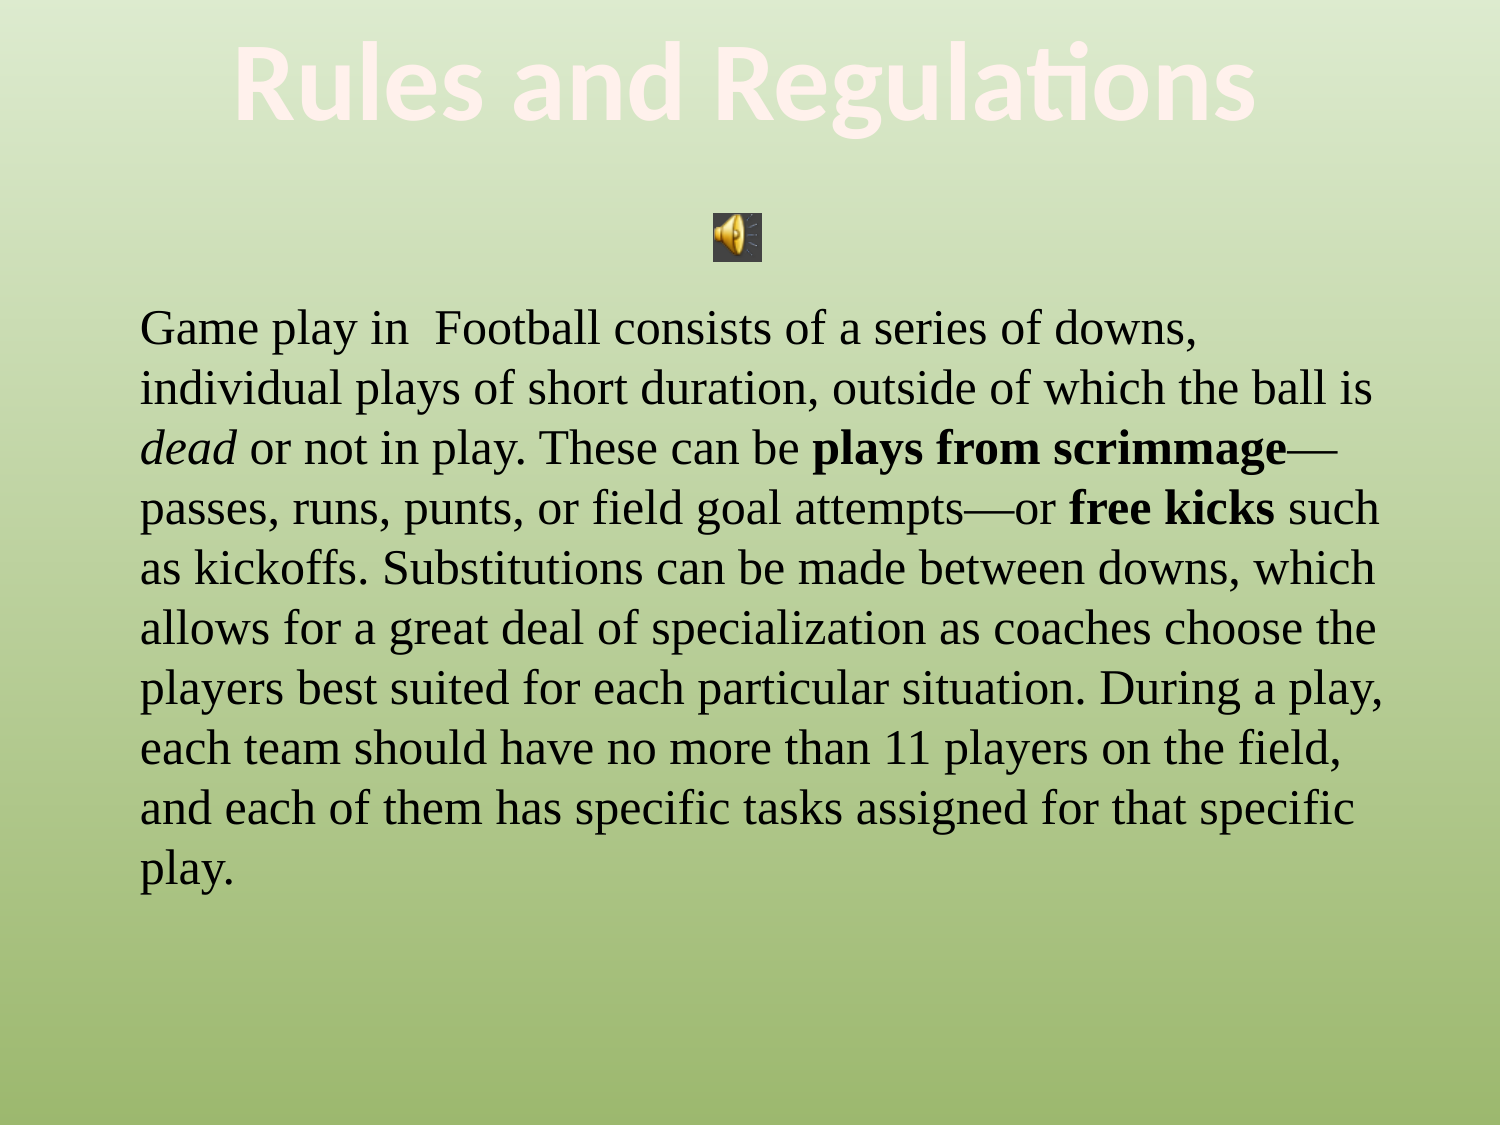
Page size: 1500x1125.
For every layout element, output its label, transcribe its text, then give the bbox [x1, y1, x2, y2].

text_box Game play in Football consists of a series of downs, individual plays of short duration, outside of which the ball is dead or not in play. These can be plays from scrimmage—passes, runs, punts, or field goal attempts—or free kicks such as kickoffs. Substitutions can be made between downs, which allows for a great deal of specialization as coaches choose the players best suited for each particular situation. During a play, each team should have no more than 11 players on the field, and each of them has specific tasks assigned for that specific play. [124, 287, 1413, 903]
picture [712, 212, 763, 263]
text_box Rules and Regulations [217, 0, 1274, 285]
